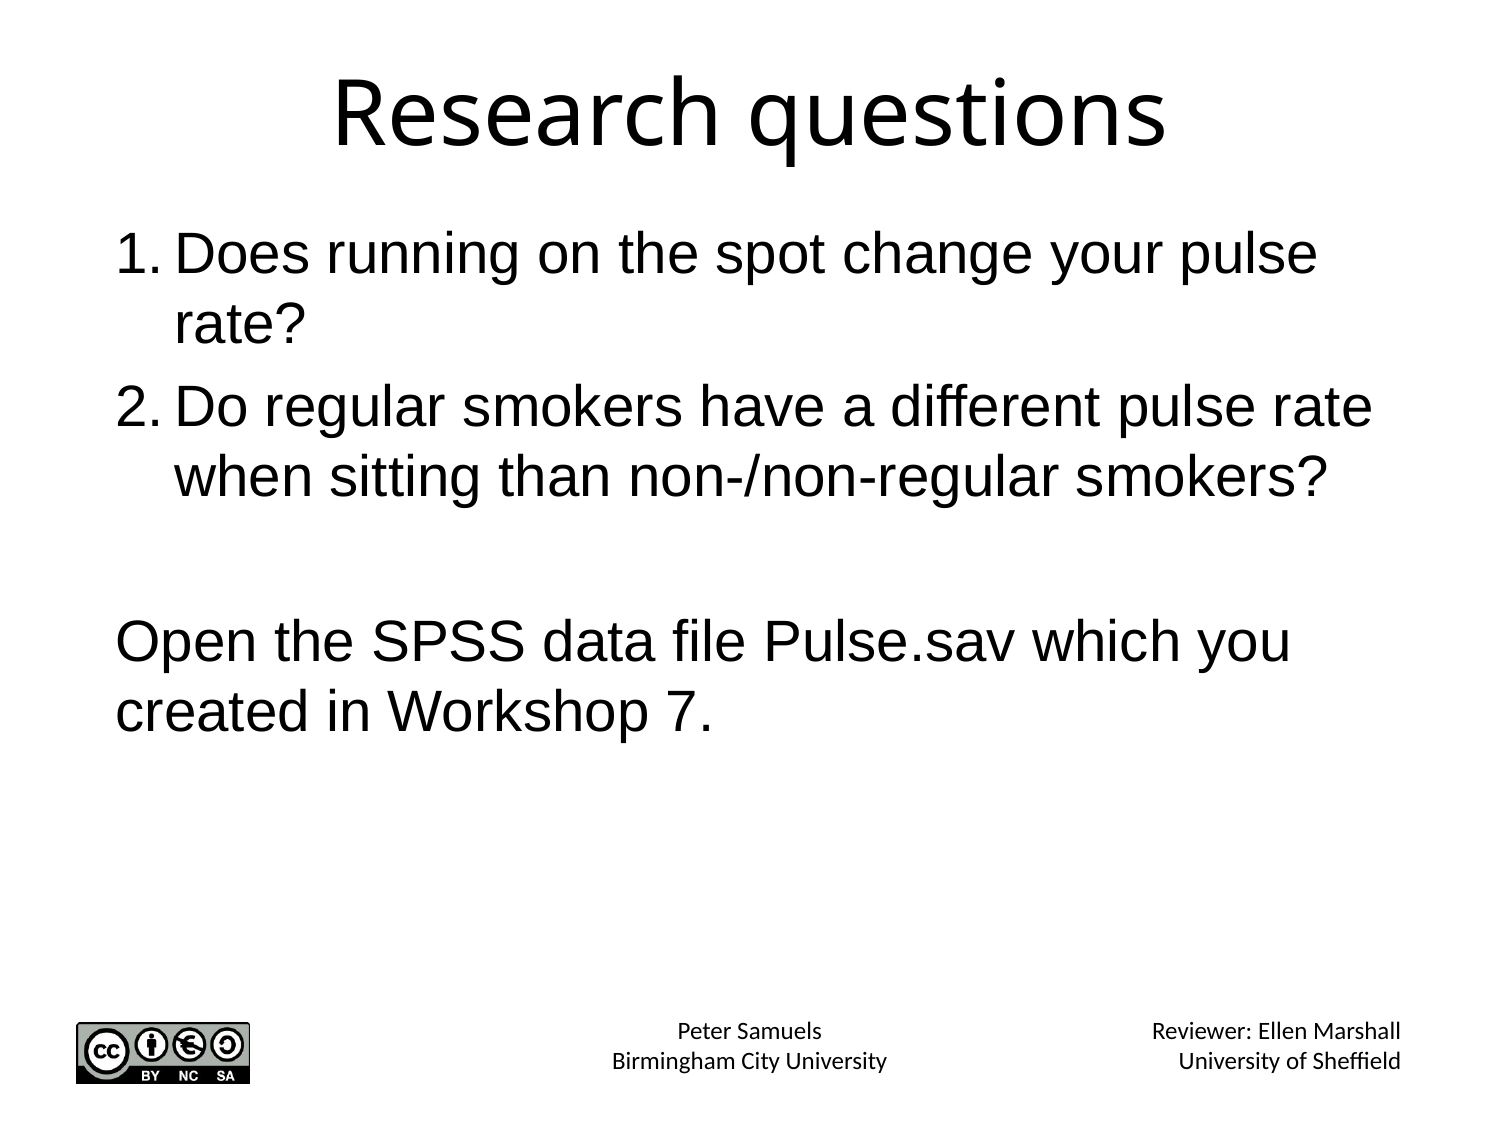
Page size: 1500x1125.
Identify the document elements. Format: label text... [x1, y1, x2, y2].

title Research questions [75, 45, 1425, 173]
text_box Reviewer: Ellen Marshall University of Sheffield [1038, 1007, 1417, 1083]
list Does running on the spot change your pulse rate? Do regular smokers have a different pulse rate when sitting than non-/non-regular smokers? Open the SPSS data file Pulse.sav which you created in Workshop 7. [100, 208, 1425, 941]
picture [76, 1022, 251, 1084]
text_box Peter Samuels Birmingham City University [549, 1007, 951, 1083]
